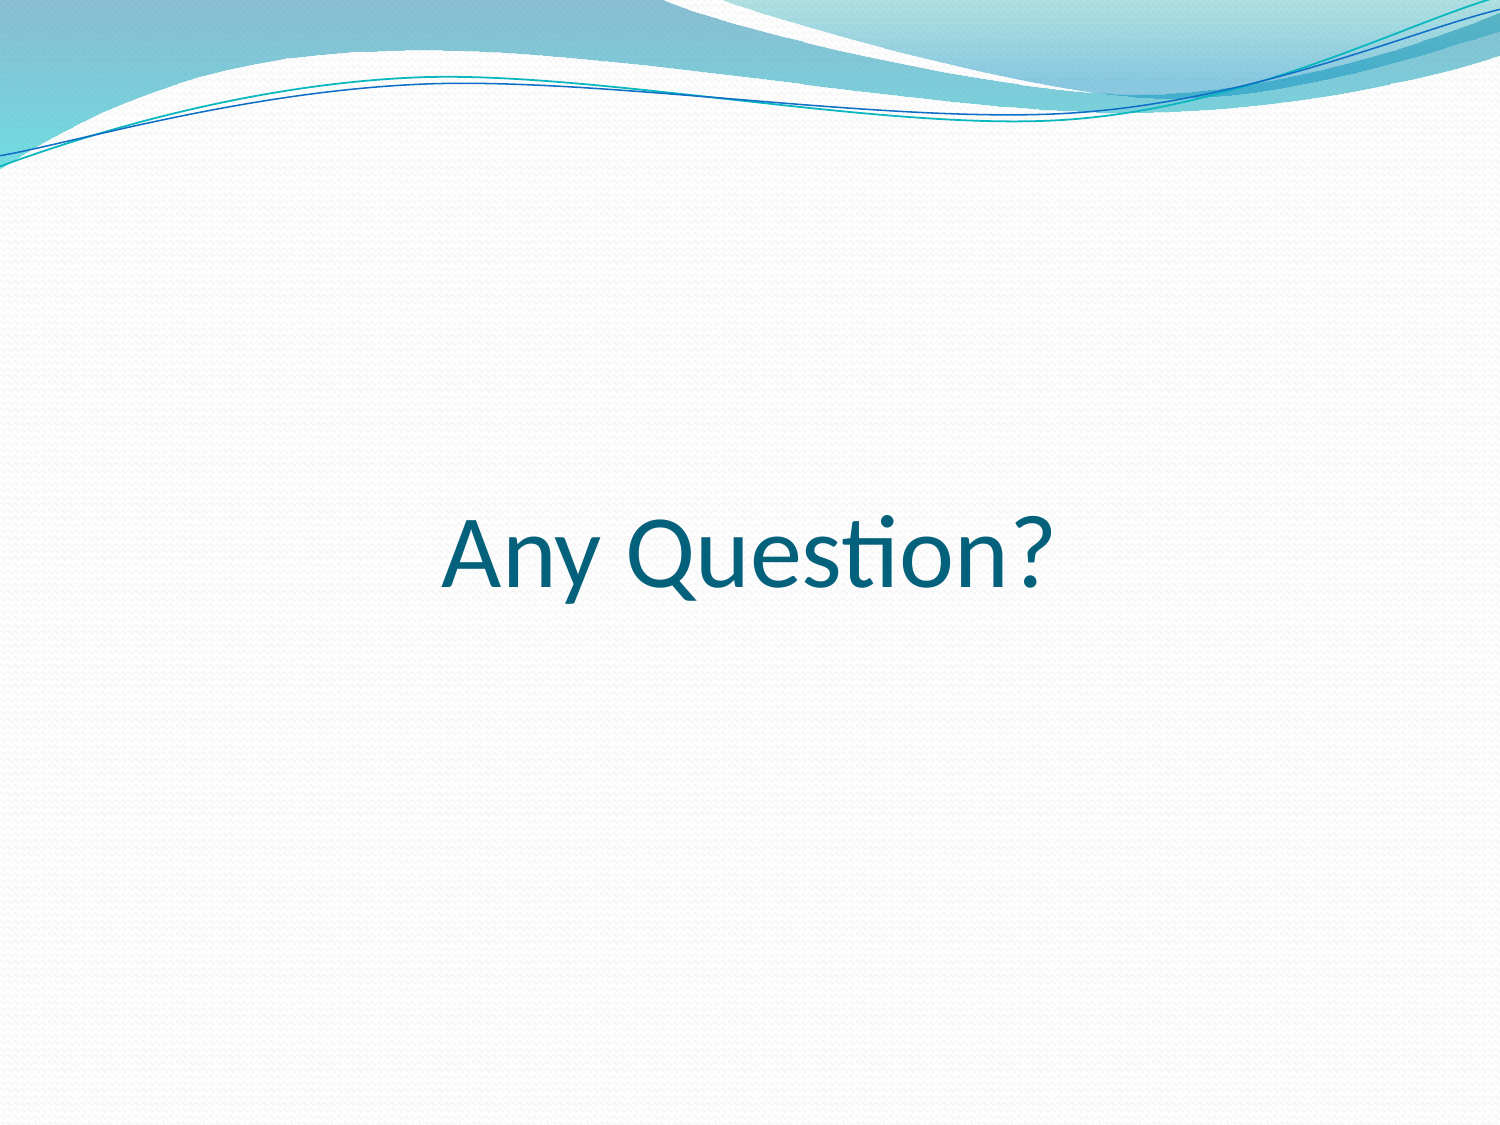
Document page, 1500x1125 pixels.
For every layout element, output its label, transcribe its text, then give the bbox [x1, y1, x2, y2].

title Any Question? [75, 420, 1425, 609]
